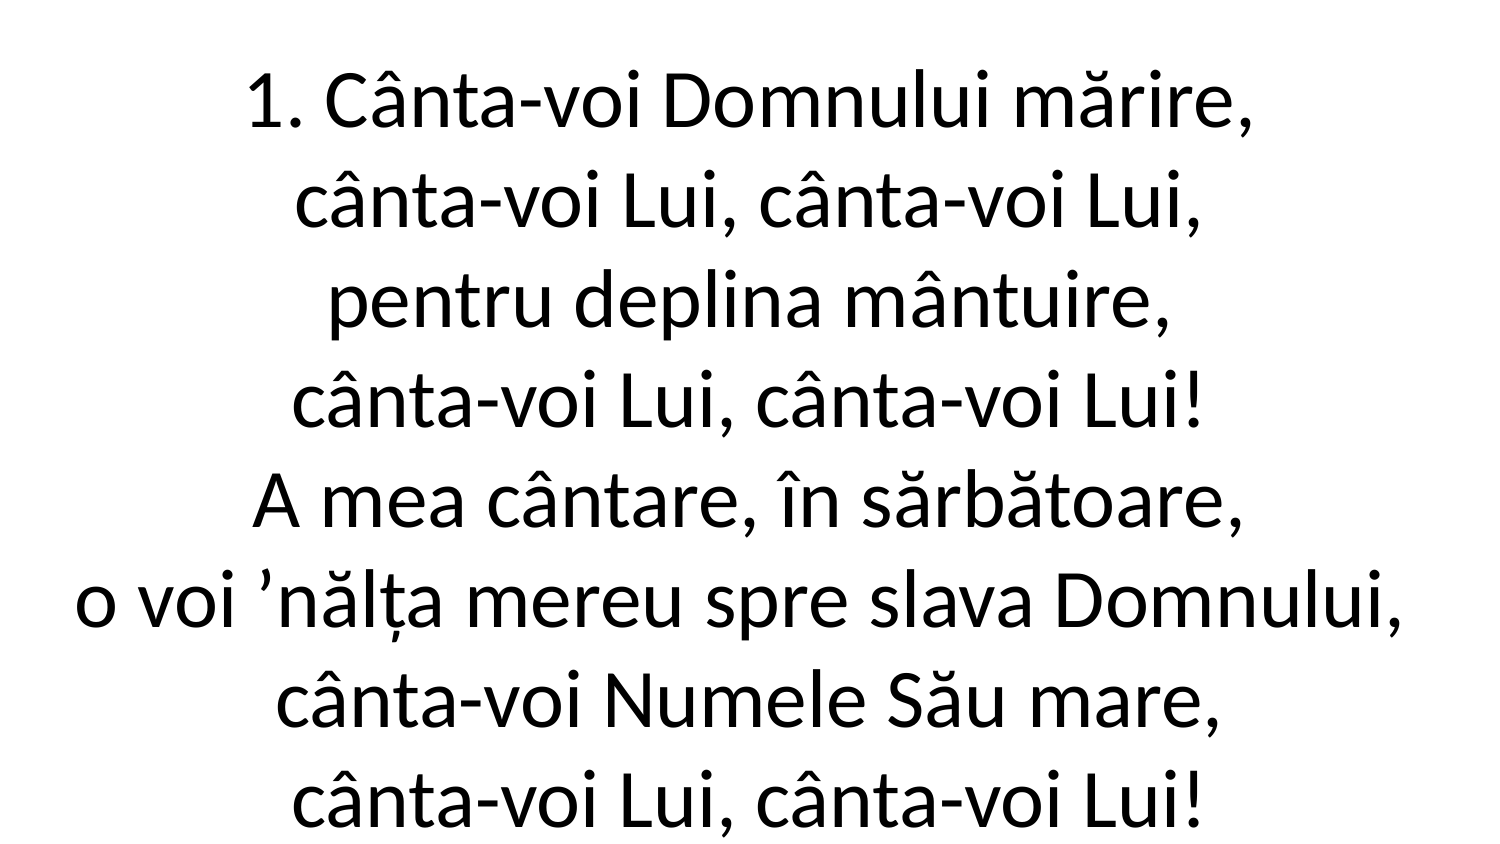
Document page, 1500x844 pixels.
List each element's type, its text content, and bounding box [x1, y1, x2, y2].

text_box 1. Cânta-voi Domnului mărire, cânta-voi Lui, cânta-voi Lui, pentru deplina mântuire, cânta-voi Lui, cânta-voi Lui! A mea cântare, în sărbătoare, o voi ʼnălța mereu spre slava Domnului, cânta-voi Numele Său mare, cânta-voi Lui, cânta-voi Lui! [59, 0, 1440, 844]
